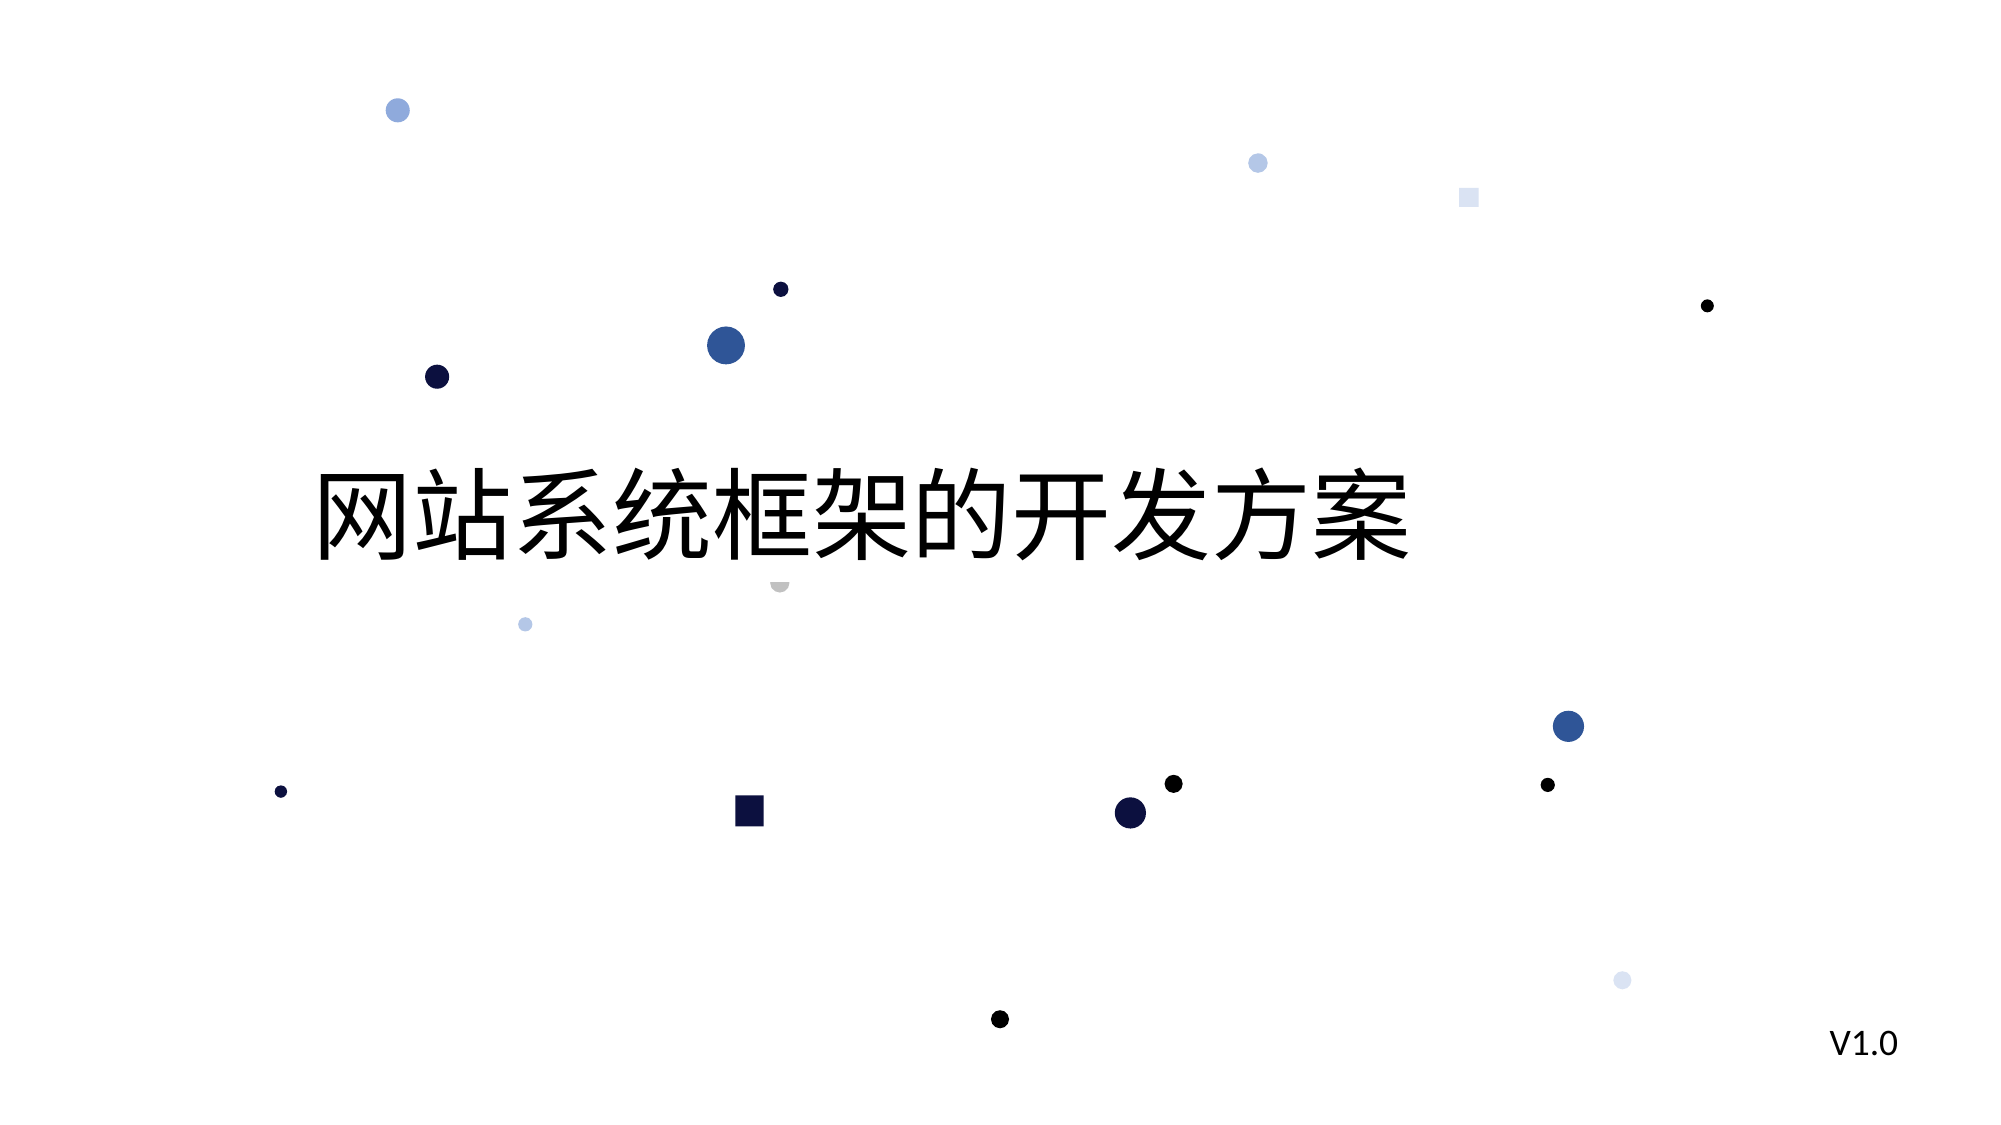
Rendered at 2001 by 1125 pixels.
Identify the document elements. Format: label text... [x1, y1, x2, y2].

text_box [384, 97, 411, 124]
text_box [1163, 773, 1184, 795]
text_box [273, 784, 289, 799]
text_box [1458, 187, 1480, 208]
text_box [424, 363, 451, 390]
title 网站系统框架的开发方案 [297, 416, 1665, 582]
text_box V1.0 [1814, 1010, 1985, 1115]
text_box [989, 1009, 1011, 1030]
text_box [1612, 970, 1633, 991]
text_box [706, 325, 747, 366]
text_box [1699, 298, 1715, 314]
text_box [769, 582, 791, 594]
text_box [772, 280, 790, 299]
text_box [517, 616, 534, 633]
text_box [734, 794, 765, 827]
text_box [1551, 709, 1586, 744]
text_box [1247, 152, 1269, 174]
text_box [1113, 796, 1148, 830]
text_box [1539, 776, 1556, 794]
